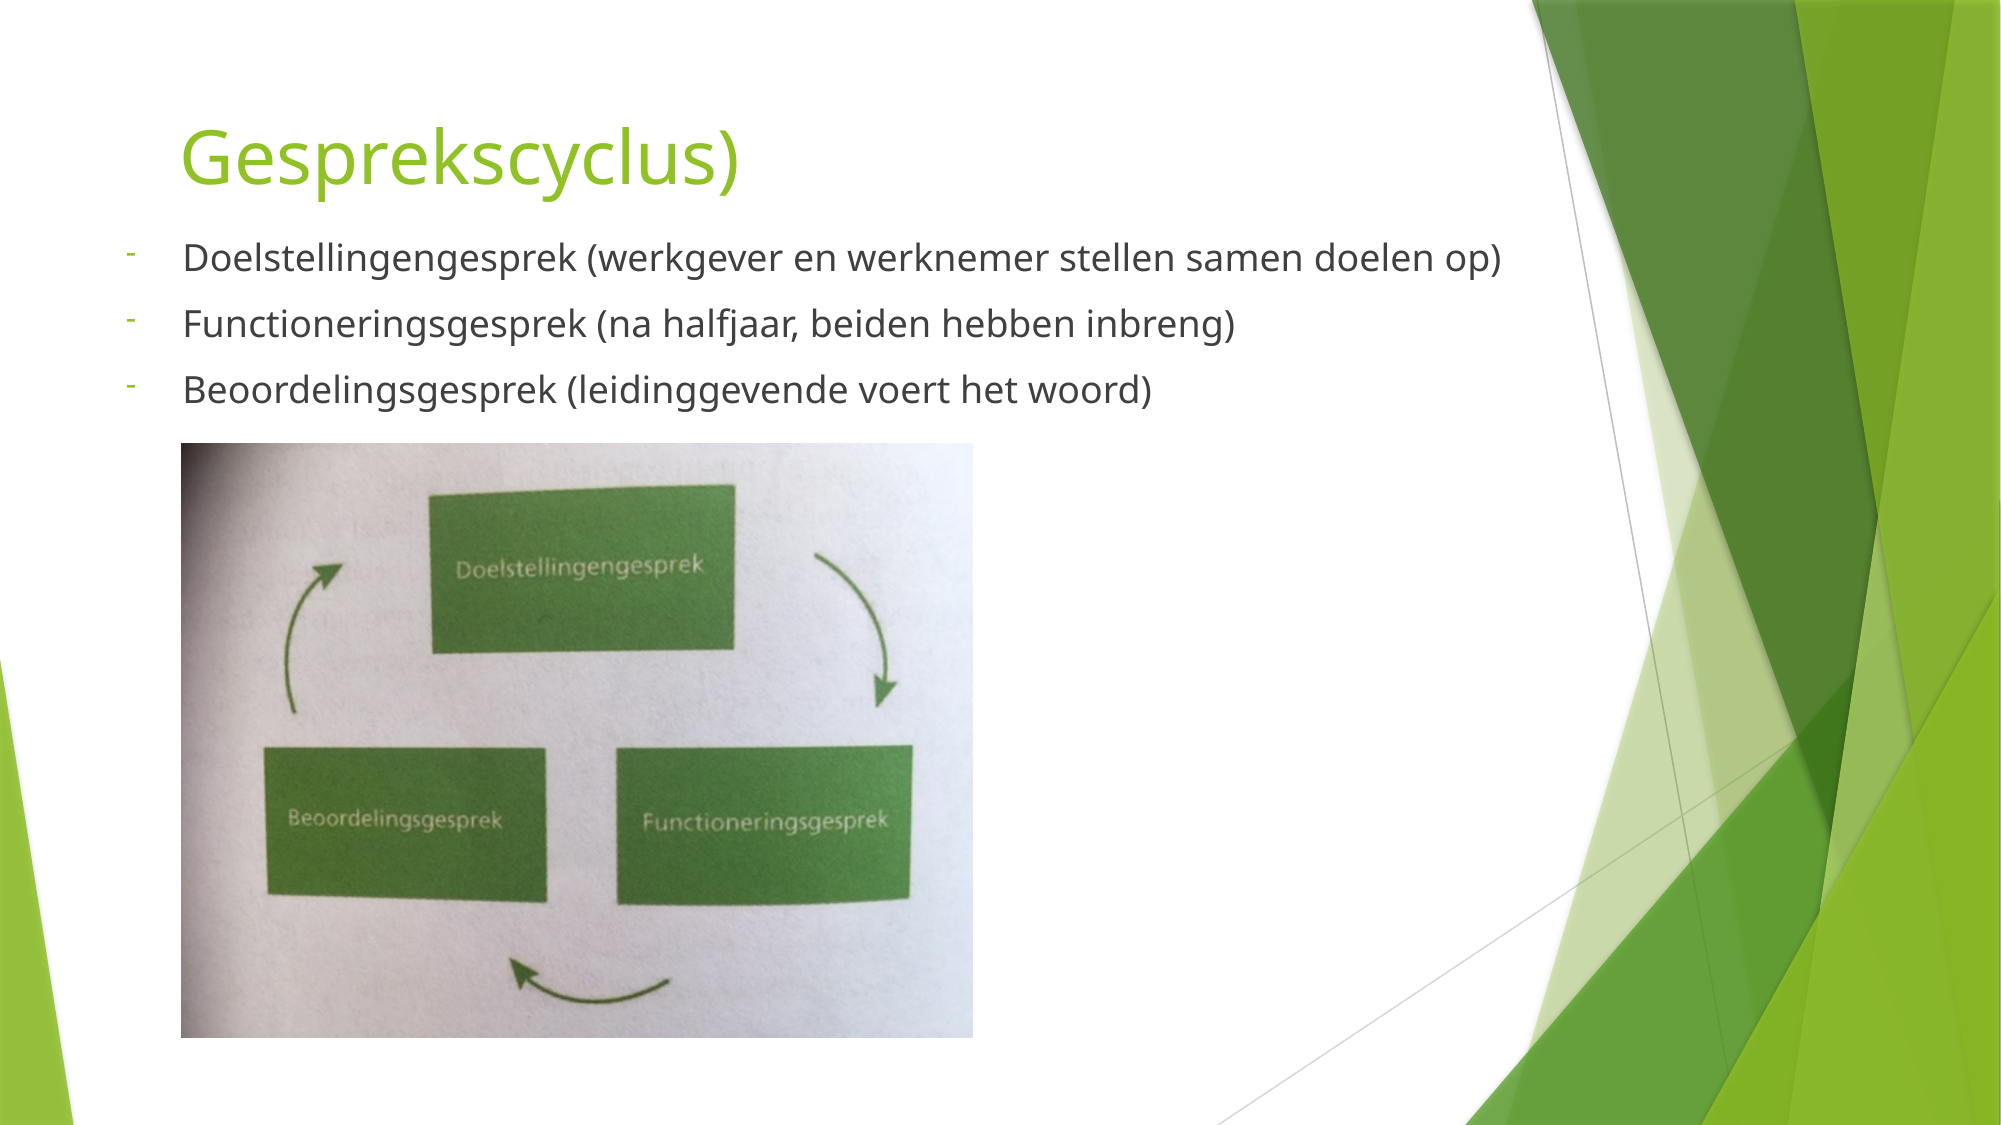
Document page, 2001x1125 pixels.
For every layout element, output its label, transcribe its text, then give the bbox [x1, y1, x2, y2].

list Doelstellingengesprek (werkgever en werknemer stellen samen doelen op) Functioneringsgesprek (na halfjaar, beiden hebben inbreng) Beoordelingsgesprek (leidinggevende voert het woord) [111, 226, 1522, 864]
title Gesprekscyclus) [164, 102, 1575, 319]
picture [181, 442, 974, 1038]
